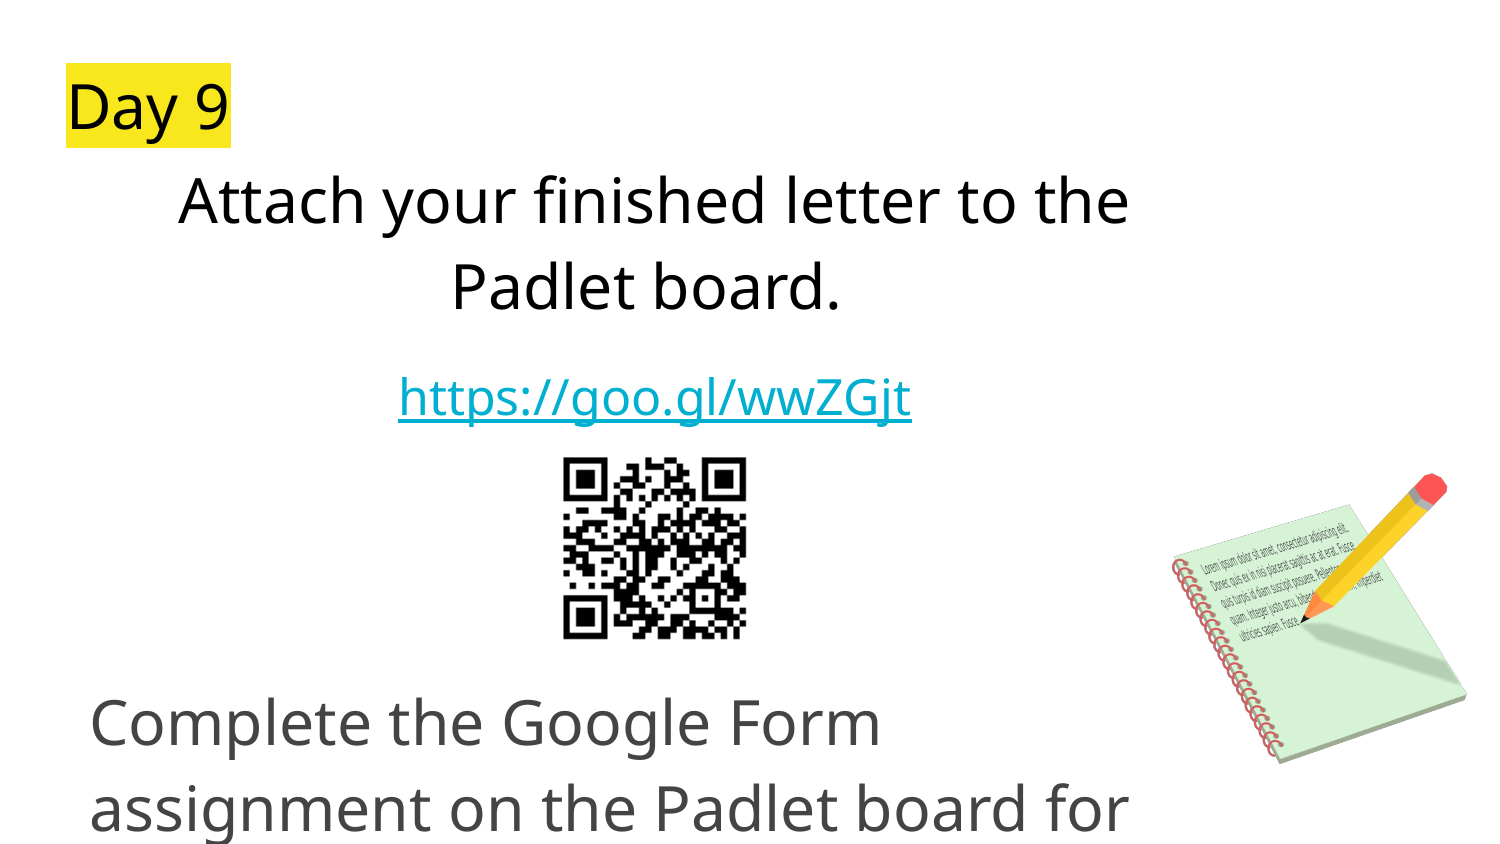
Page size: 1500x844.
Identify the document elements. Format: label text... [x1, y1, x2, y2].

list Attach your finished letter to the Padlet board. https://goo.gl/wwZGjt Complete the Google Form assignment on the Padlet board for homework. [74, 134, 1236, 747]
picture [1161, 464, 1478, 775]
title Day 9 [51, 52, 1449, 147]
picture [537, 431, 773, 667]
